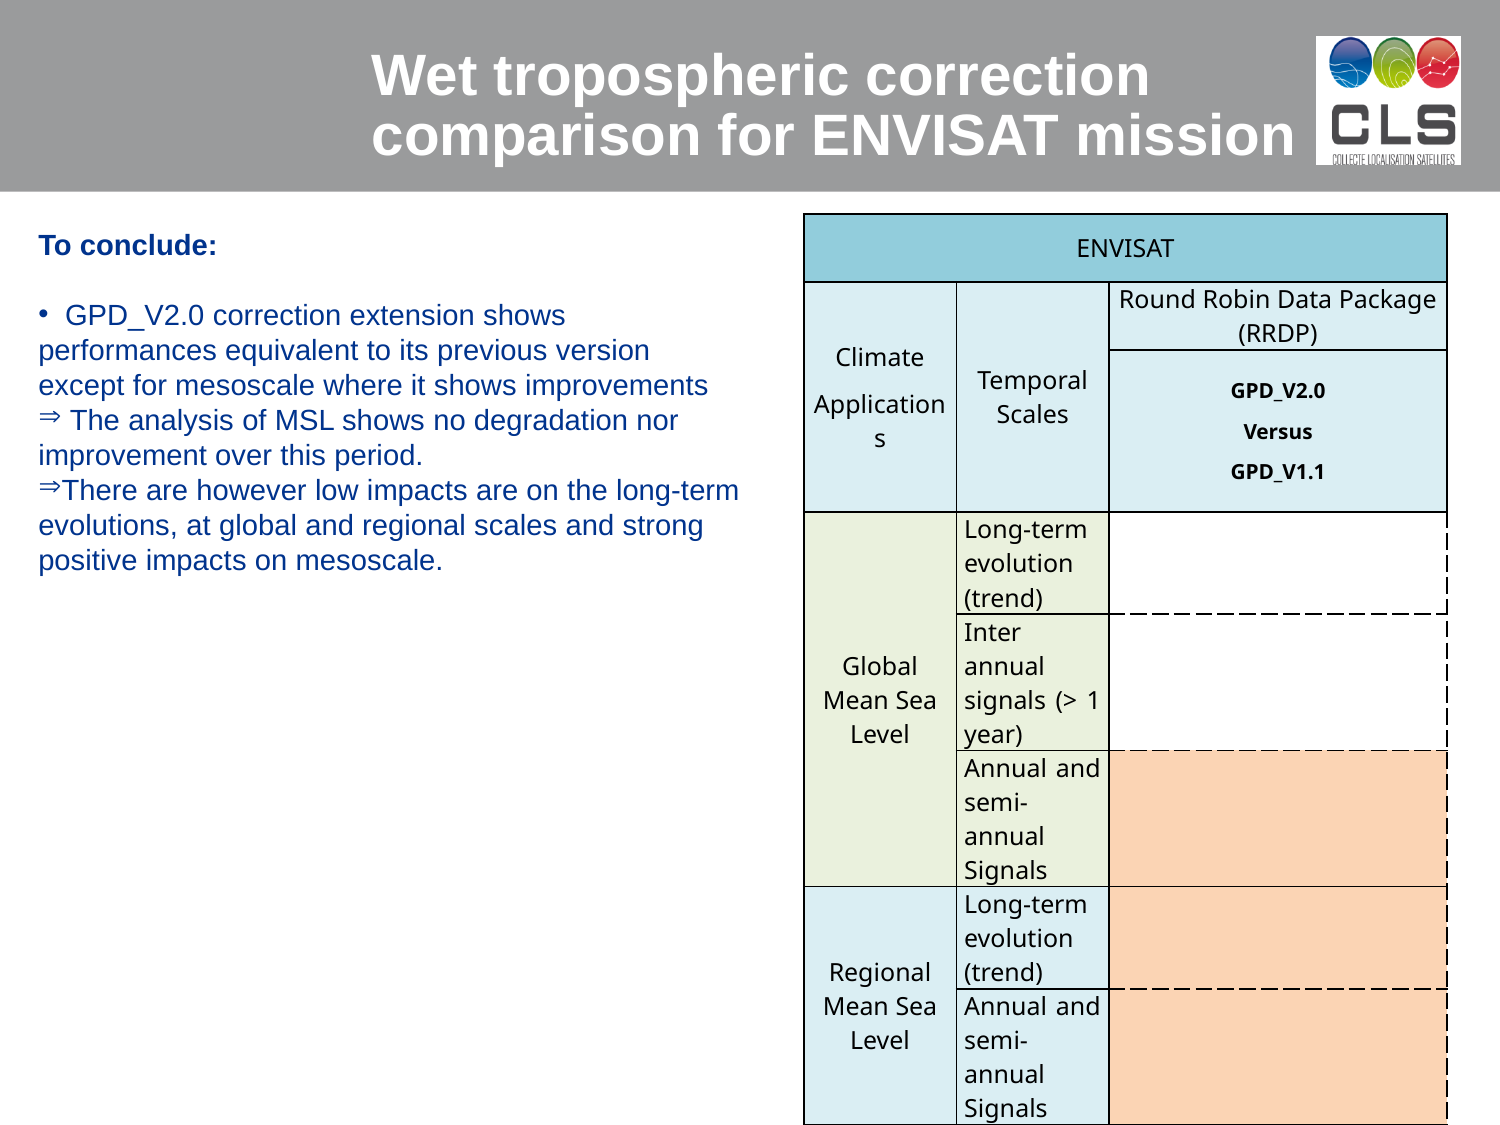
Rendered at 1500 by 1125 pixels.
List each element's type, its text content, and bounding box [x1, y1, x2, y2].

table_cell Climate Applications [805, 283, 956, 511]
table_cell [1110, 989, 1447, 1124]
table_cell [1110, 887, 1447, 989]
table_cell [1110, 614, 1447, 750]
picture [1316, 36, 1461, 165]
text_box To conclude: GPD_V2.0 correction extension shows performances equivalent to its previous version except for mesoscale where it shows improvements The analysis of MSL shows no degradation nor improvement over this period. There are however low impacts are on the long-term evolutions, at global and regional scales and strong positive impacts on mesoscale. [23, 219, 757, 1104]
table_cell Temporal Scales [957, 283, 1108, 511]
table_cell Long-term evolution (trend) [957, 887, 1108, 988]
table_cell [1110, 513, 1447, 614]
table_cell Global Mean Sea Level [805, 513, 956, 886]
table_cell GPD_V2.0 Versus GPD_V1.1 [1110, 351, 1446, 511]
text_box Wet tropospheric correction comparison for ENVISAT mission [356, 40, 1365, 172]
table_cell Long-term evolution (trend) [957, 513, 1108, 613]
table_cell [1110, 750, 1447, 886]
table_cell Annual and semi-annual Signals [957, 990, 1108, 1124]
table_cell Round Robin Data Package (RRDP) [1110, 283, 1446, 349]
table_cell Inter annual signals (> 1 year) [957, 615, 1108, 750]
table_header ENVISAT [805, 215, 1446, 281]
table_cell Annual and semi-annual Signals [957, 751, 1108, 886]
table_cell Regional Mean Sea Level [805, 887, 956, 1124]
